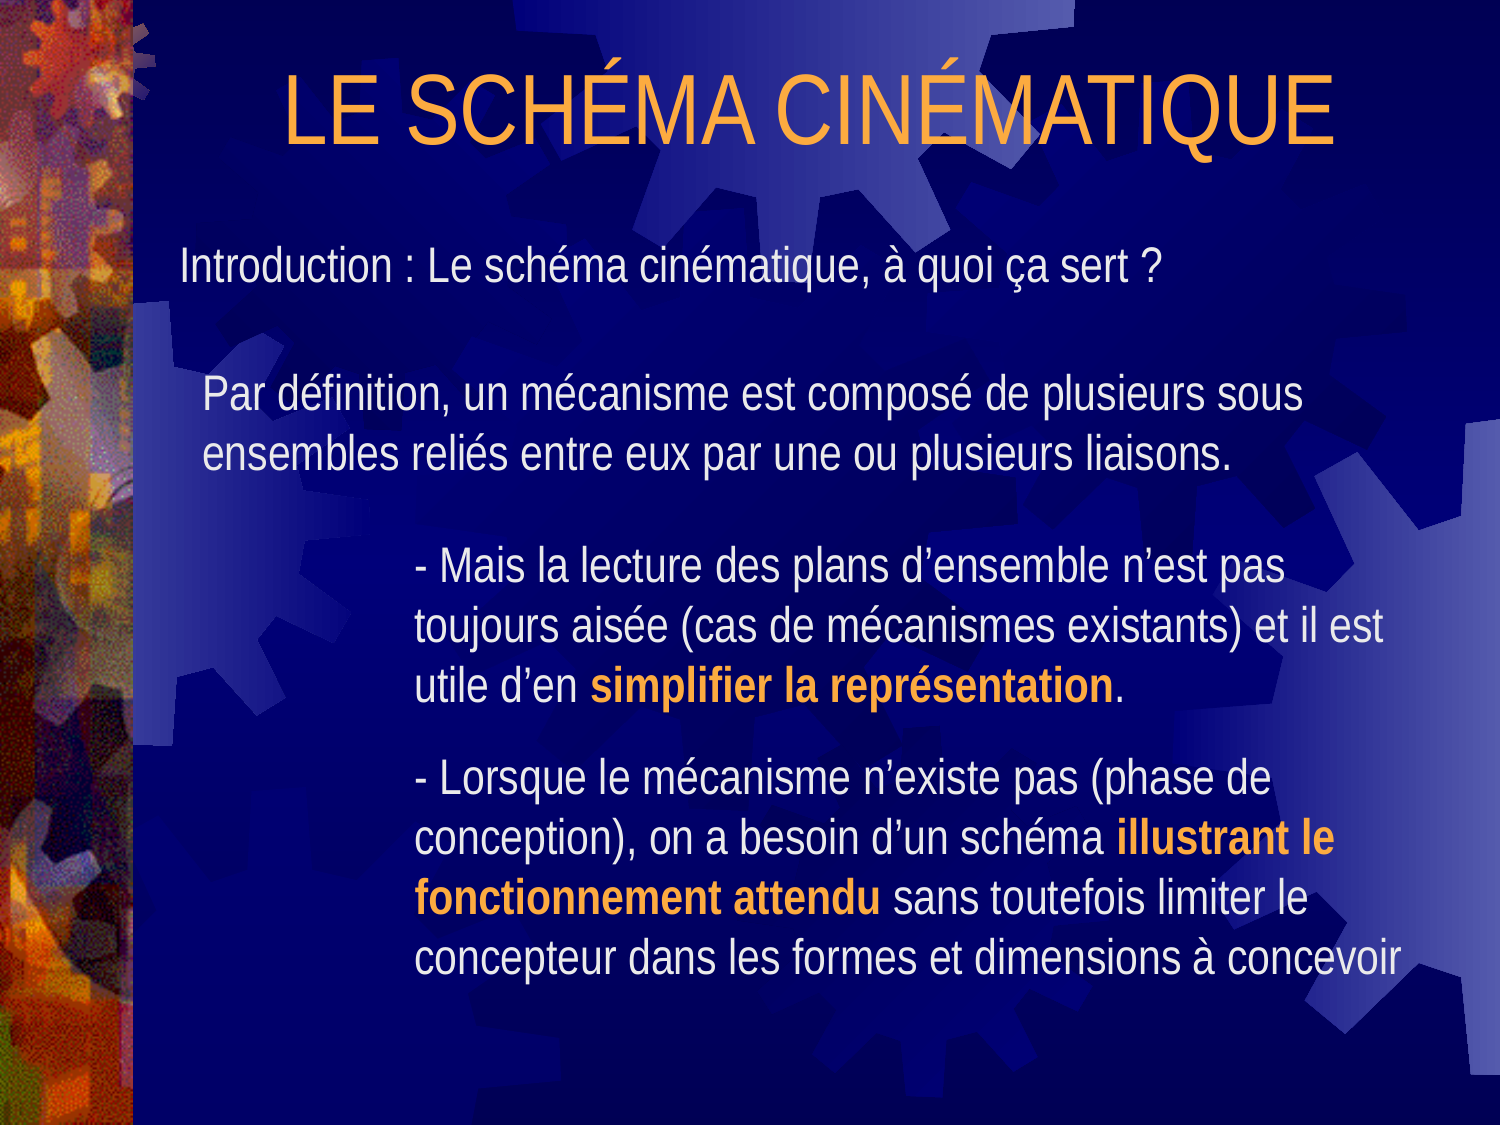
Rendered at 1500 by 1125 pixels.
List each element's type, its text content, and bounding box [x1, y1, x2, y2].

text_box Par définition, un mécanisme est composé de plusieurs sous ensembles reliés entre eux par une ou plusieurs liaisons. [187, 352, 1363, 488]
text_box LE SCHÉMA CINÉMATIQUE [267, 37, 1365, 173]
text_box - Mais la lecture des plans d’ensemble n’est pas toujours aisée (cas de mécanismes existants) et il est utile d’en simplifier la représentation. [399, 524, 1438, 720]
picture [0, 0, 133, 1125]
text_box Introduction : Le schéma cinématique, à quoi ça sert ? [164, 224, 1180, 300]
text_box - Lorsque le mécanisme n’existe pas (phase de conception), on a besoin d’un schéma illustrant le fonctionnement attendu sans toutefois limiter le concepteur dans les formes et dimensions à concevoir [399, 737, 1463, 993]
